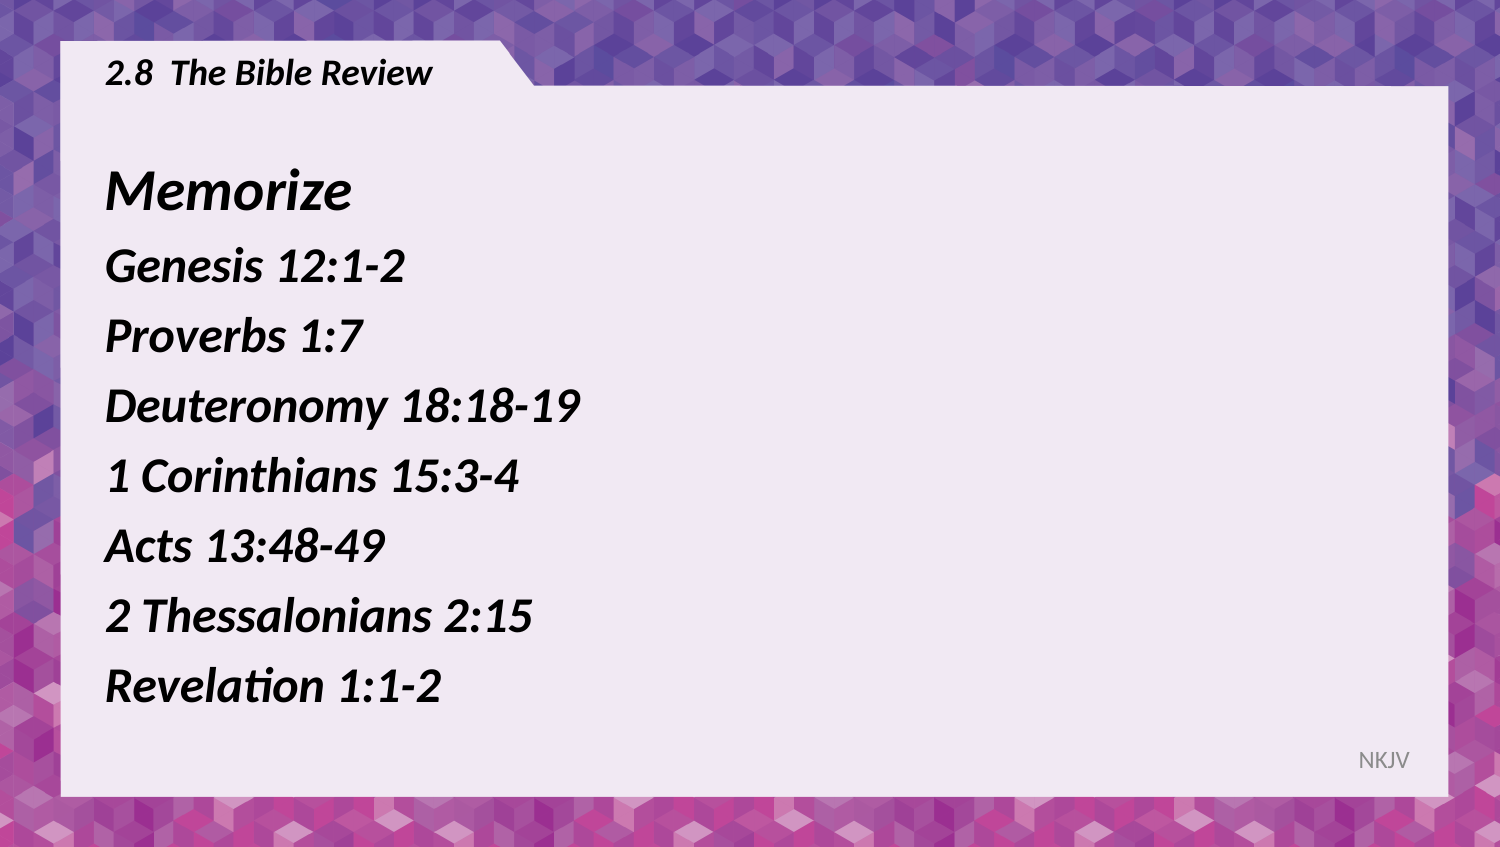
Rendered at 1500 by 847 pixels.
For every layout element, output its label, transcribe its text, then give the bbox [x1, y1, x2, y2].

list Memorize Genesis 12:1-2 Proverbs 1:7 Deuteronomy 18:18-19 1 Corinthians 15:3-4 Acts 13:48-49 2 Thessalonians 2:15 Revelation 1:1-2 [89, 141, 1403, 722]
title 2.8 The Bible Review [89, 33, 1420, 108]
picture [0, 0, 1500, 847]
footer NKJV [950, 736, 1425, 782]
